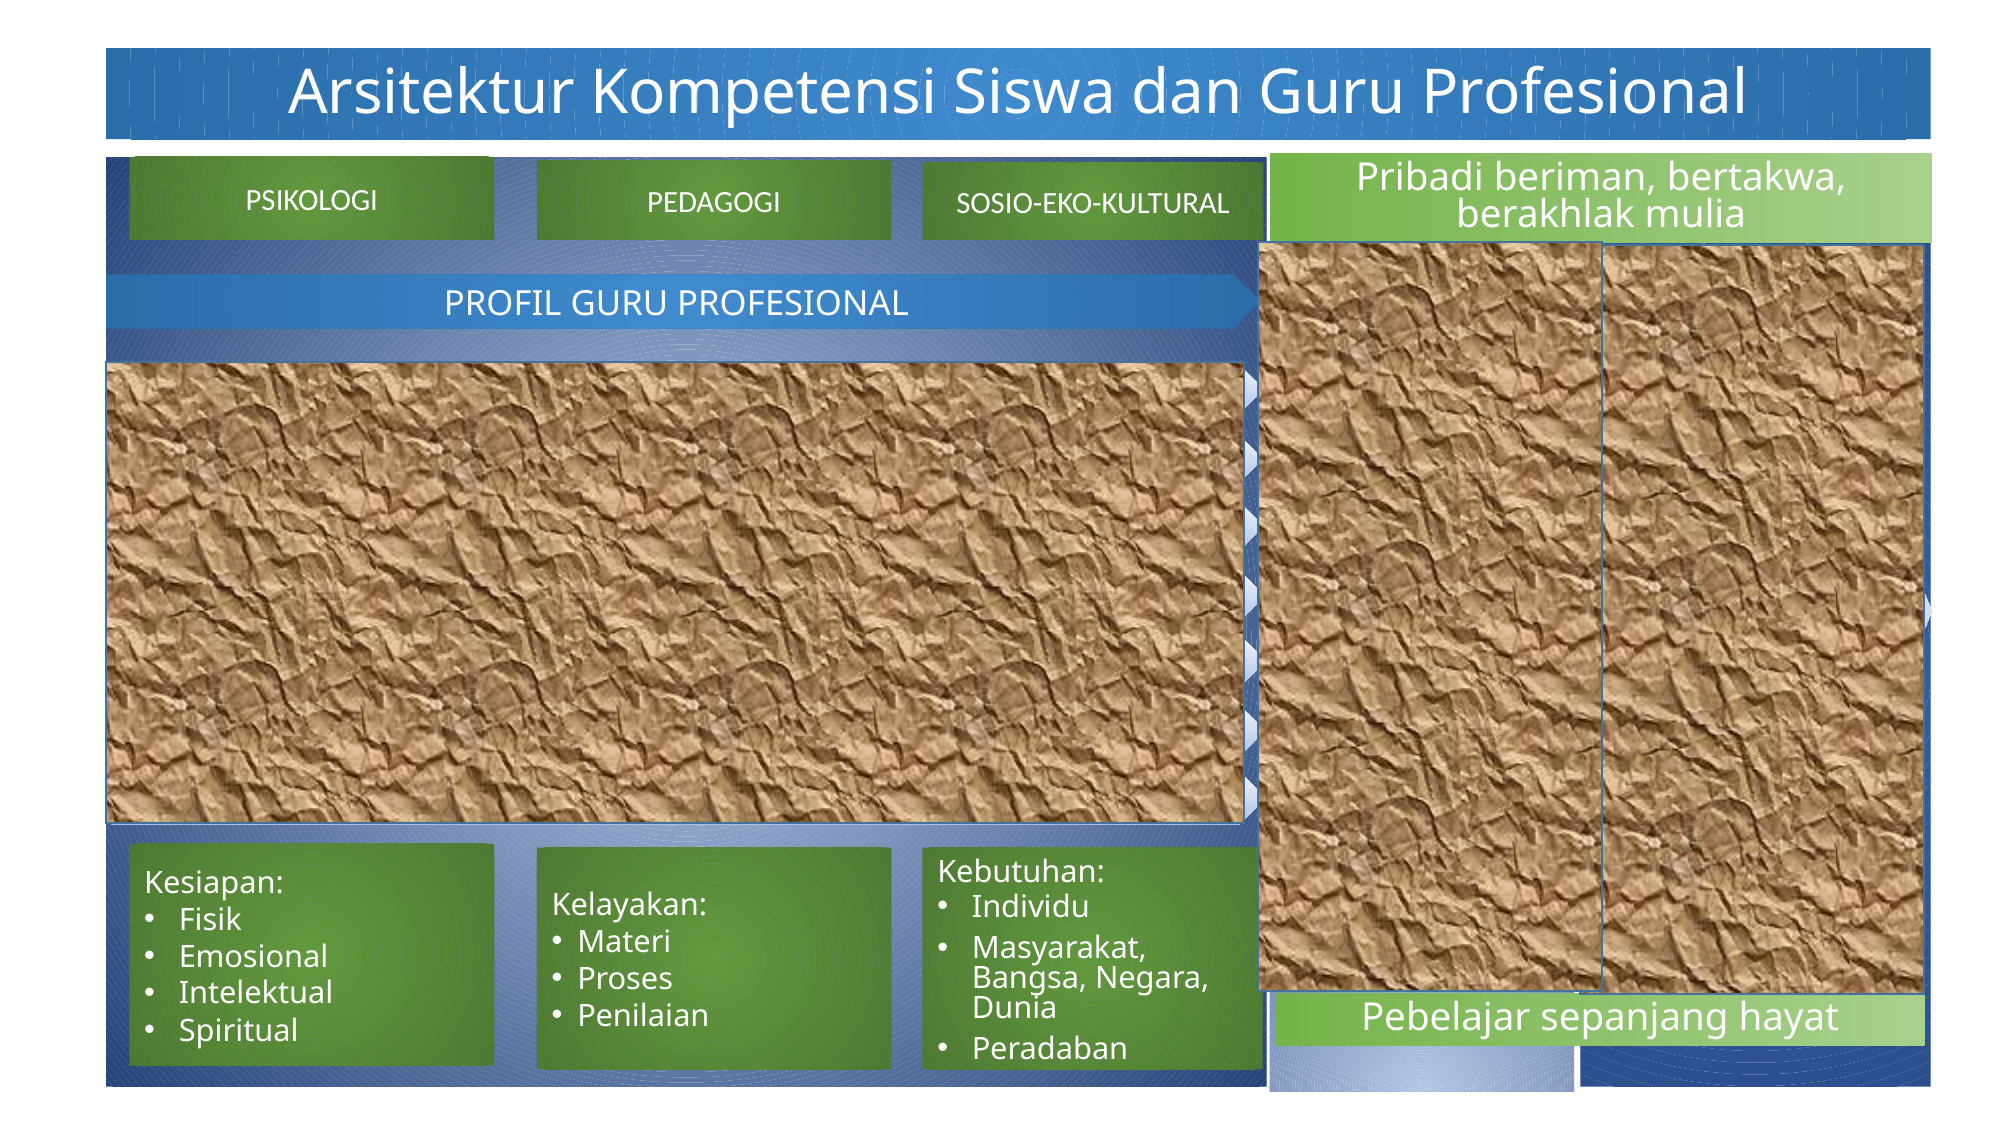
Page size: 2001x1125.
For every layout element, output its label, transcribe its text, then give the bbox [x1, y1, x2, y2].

text_box [1603, 243, 1932, 606]
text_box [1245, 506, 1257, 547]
text_box PEDAGOGI [536, 159, 892, 241]
text_box [1579, 617, 1932, 1088]
text_box [1269, 992, 1575, 1092]
text_box [105, 361, 1245, 824]
text_box [105, 308, 1257, 380]
text_box SOSIO-EKO-KULTURAL [921, 161, 1265, 241]
text_box [1245, 399, 1257, 450]
text_box [1579, 244, 1925, 995]
text_box [1257, 241, 1603, 992]
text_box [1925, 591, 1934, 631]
title Arsitektur Kompetensi Siswa dan Guru Profesional [106, 48, 1931, 140]
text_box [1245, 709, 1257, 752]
text_box Pribadi beriman, bertakwa, berakhlak mulia [1270, 153, 1932, 243]
text_box Kelayakan: Materi Proses Penilaian [536, 847, 892, 1070]
text_box [105, 156, 1268, 295]
text_box [1245, 536, 1257, 585]
text_box Pebelajar sepanjang hayat [1276, 993, 1925, 1046]
text_box [1245, 673, 1257, 720]
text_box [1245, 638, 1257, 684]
text_box PSIKOLOGI [128, 156, 495, 241]
text_box [105, 809, 1268, 1088]
text_box ...kesadaran akan CPD.... [1245, 775, 1257, 820]
text_box Kebutuhan: Individu Masyarakat, Bangsa, Negara, Dunia Peradaban [921, 847, 1264, 1070]
text_box CP-1: [123, 357, 260, 361]
text_box [1245, 606, 1257, 649]
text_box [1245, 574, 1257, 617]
text_box PROFIL GURU PROFESIONAL [105, 273, 1257, 330]
text_box Kesiapan: Fisik Emosional Intelektual Spiritual [128, 843, 495, 1067]
text_box CP-7: [123, 824, 260, 828]
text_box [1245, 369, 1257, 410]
text_box [1245, 741, 1257, 786]
text_box [1245, 468, 1257, 517]
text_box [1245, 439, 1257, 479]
